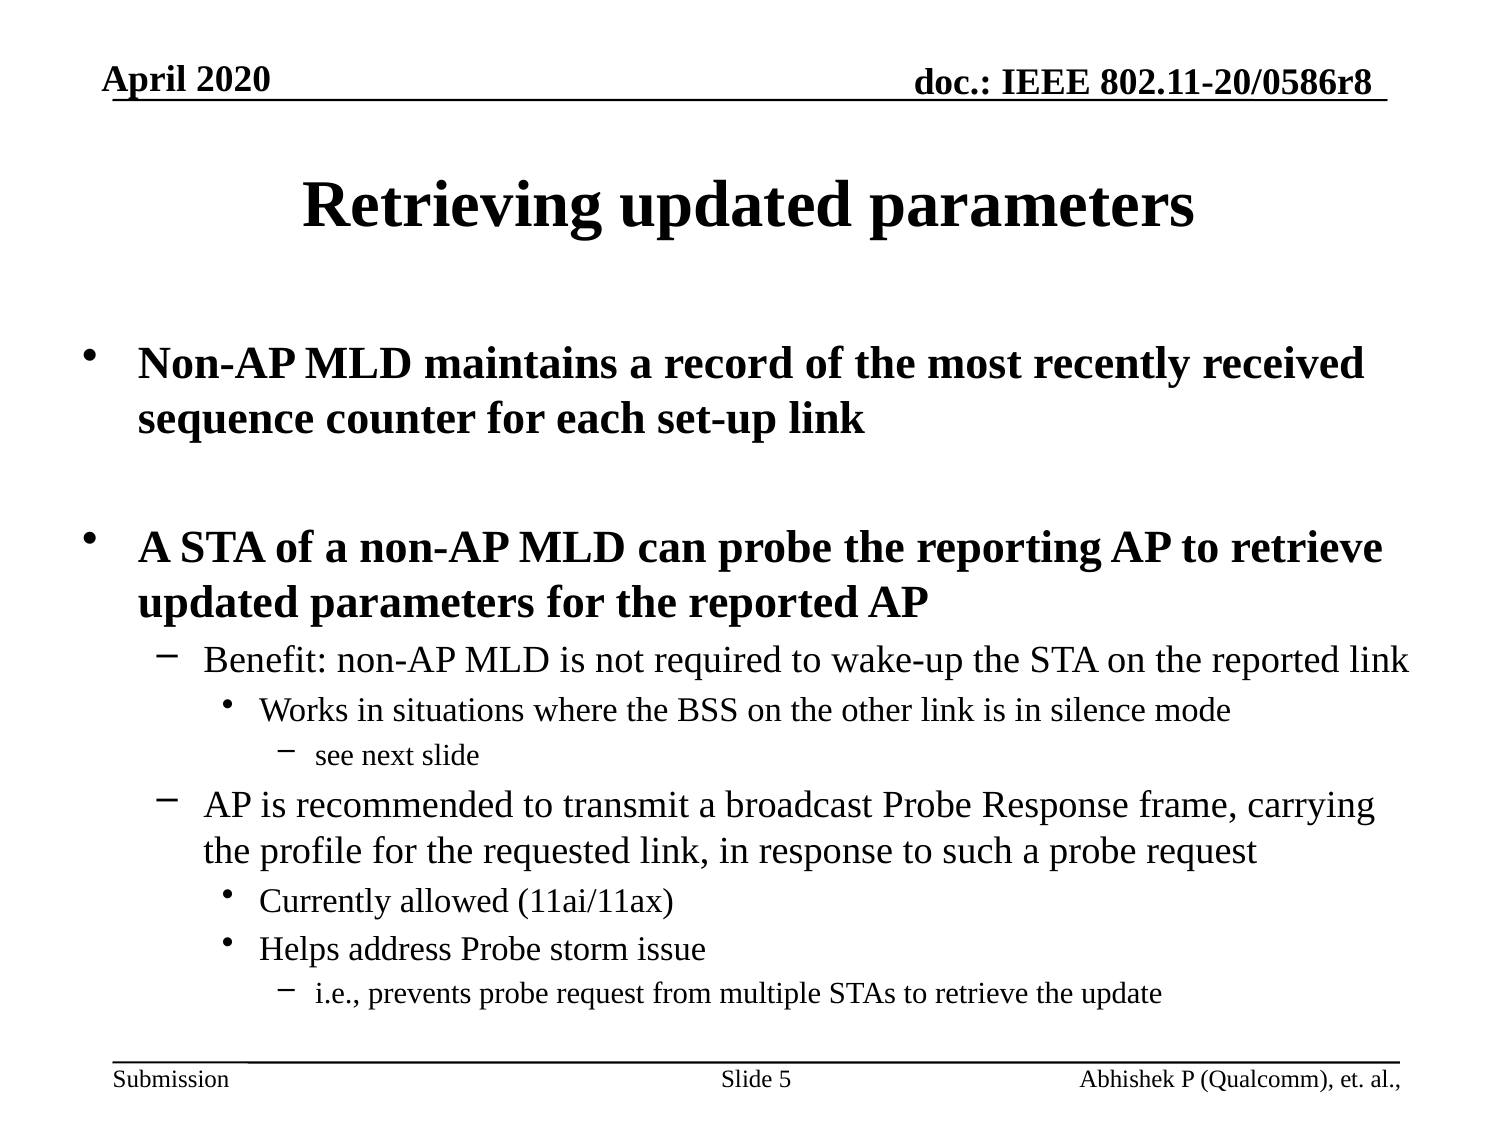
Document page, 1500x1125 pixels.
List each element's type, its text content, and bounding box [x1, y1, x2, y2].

list Non-AP MLD maintains a record of the most recently received sequence counter for each set-up link A STA of a non-AP MLD can probe the reporting AP to retrieve updated parameters for the reported AP Benefit: non-AP MLD is not required to wake-up the STA on the reported link Works in situations where the BSS on the other link is in silence mode see next slide AP is recommended to transmit a broadcast Probe Response frame, carrying the profile for the requested link, in response to such a probe request Currently allowed (11ai/11ax) Helps address Probe storm issue i.e., prevents probe request from multiple STAs to retrieve the update [66, 324, 1434, 1063]
title Retrieving updated parameters [112, 112, 1388, 288]
slide_number Slide 5 [712, 1061, 801, 1093]
footer Abhishek P (Qualcomm), et. al., [949, 1061, 1402, 1093]
